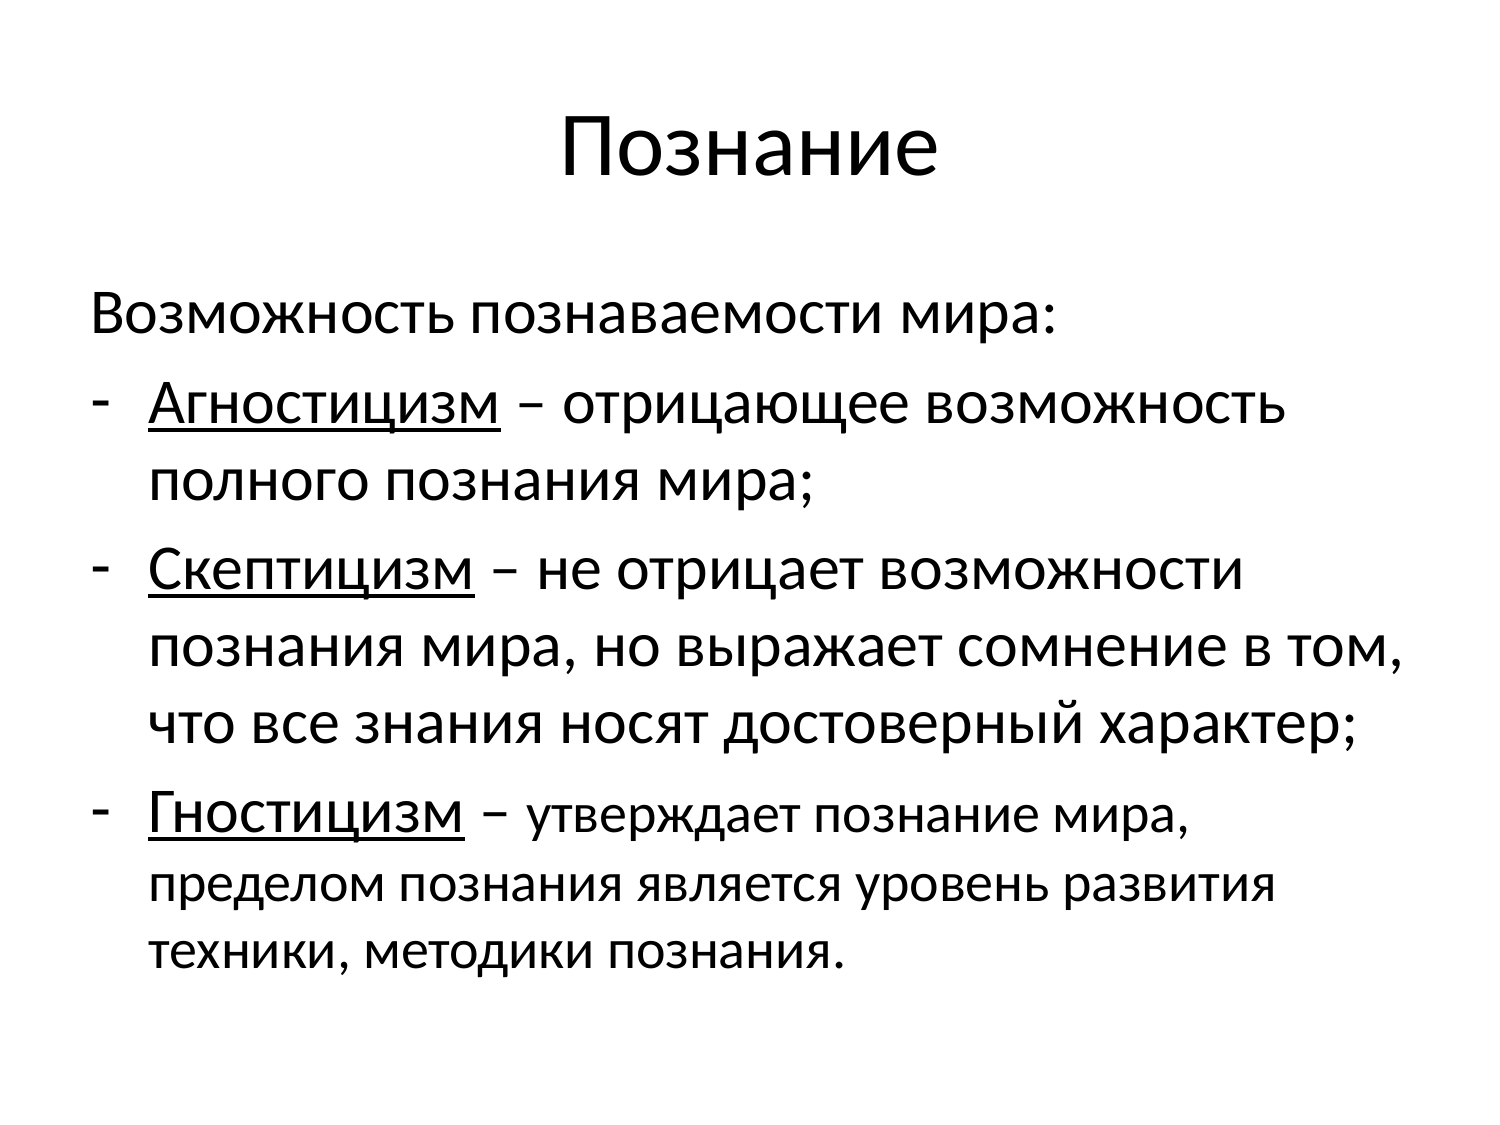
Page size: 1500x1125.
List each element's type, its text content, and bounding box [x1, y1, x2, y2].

list Возможность познаваемости мира: Агностицизм – отрицающее возможность полного познания мира; Скептицизм – не отрицает возможности познания мира, но выражает сомнение в том, что все знания носят достоверный характер; Гностицизм – утверждает познание мира, пределом познания является уровень развития техники, методики познания. [75, 262, 1425, 1005]
title Познание [75, 45, 1425, 233]
